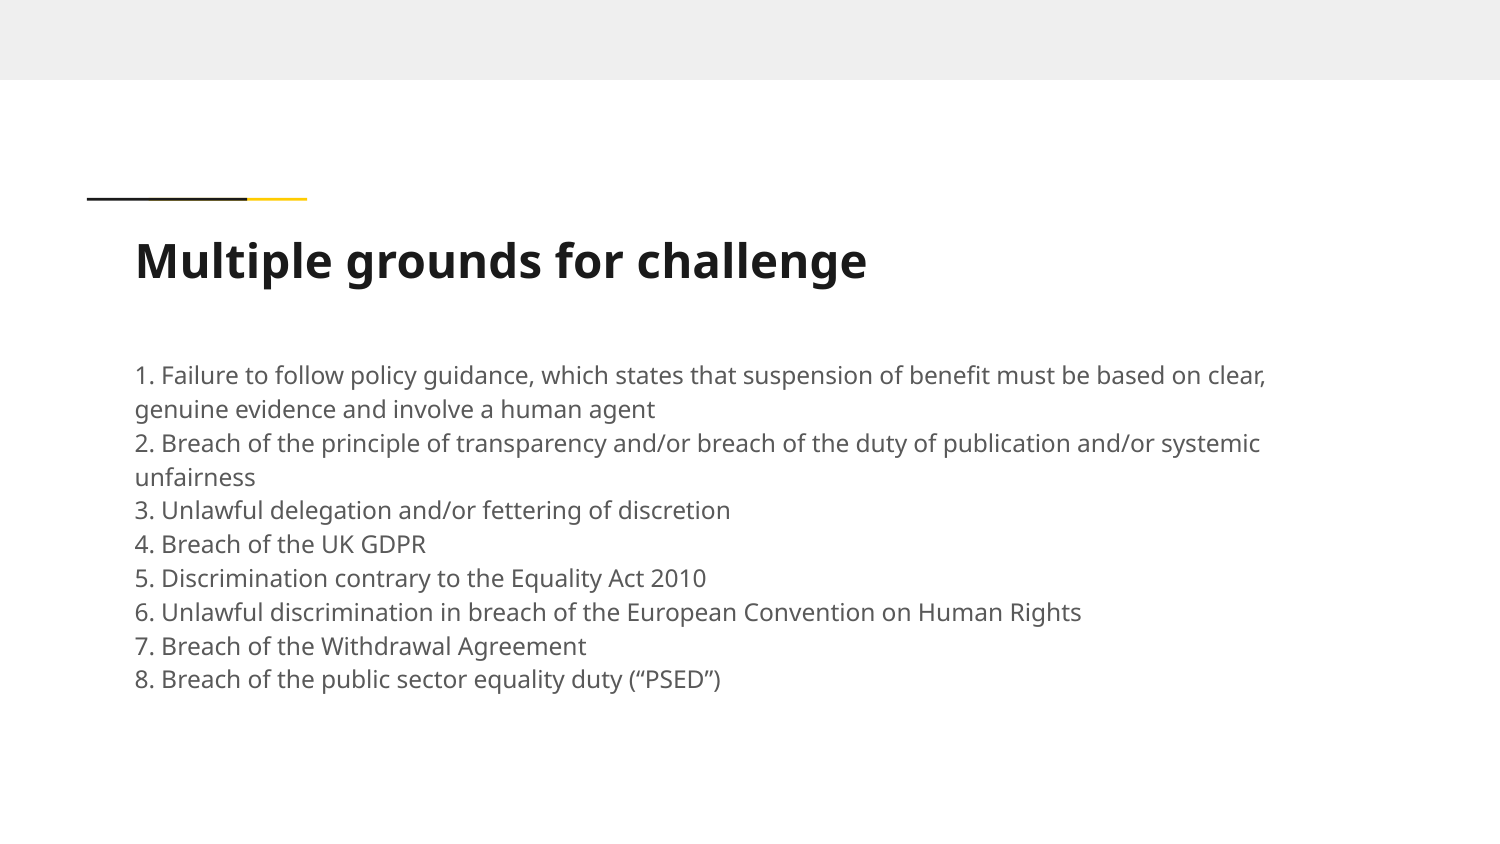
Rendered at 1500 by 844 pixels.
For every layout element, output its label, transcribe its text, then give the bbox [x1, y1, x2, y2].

title Multiple grounds for challenge [119, 216, 1381, 305]
list 1. Failure to follow policy guidance, which states that suspension of benefit must be based on clear, genuine evidence and involve a human agent 2. Breach of the principle of transparency and/or breach of the duty of publication and/or systemic unfairness 3. Unlawful delegation and/or fettering of discretion 4. Breach of the UK GDPR 5. Discrimination contrary to the Equality Act 2010 6. Unlawful discrimination in breach of the European Convention on Human Rights 7. Breach of the Withdrawal Agreement 8. Breach of the public sector equality duty (“PSED”) [119, 341, 1381, 712]
